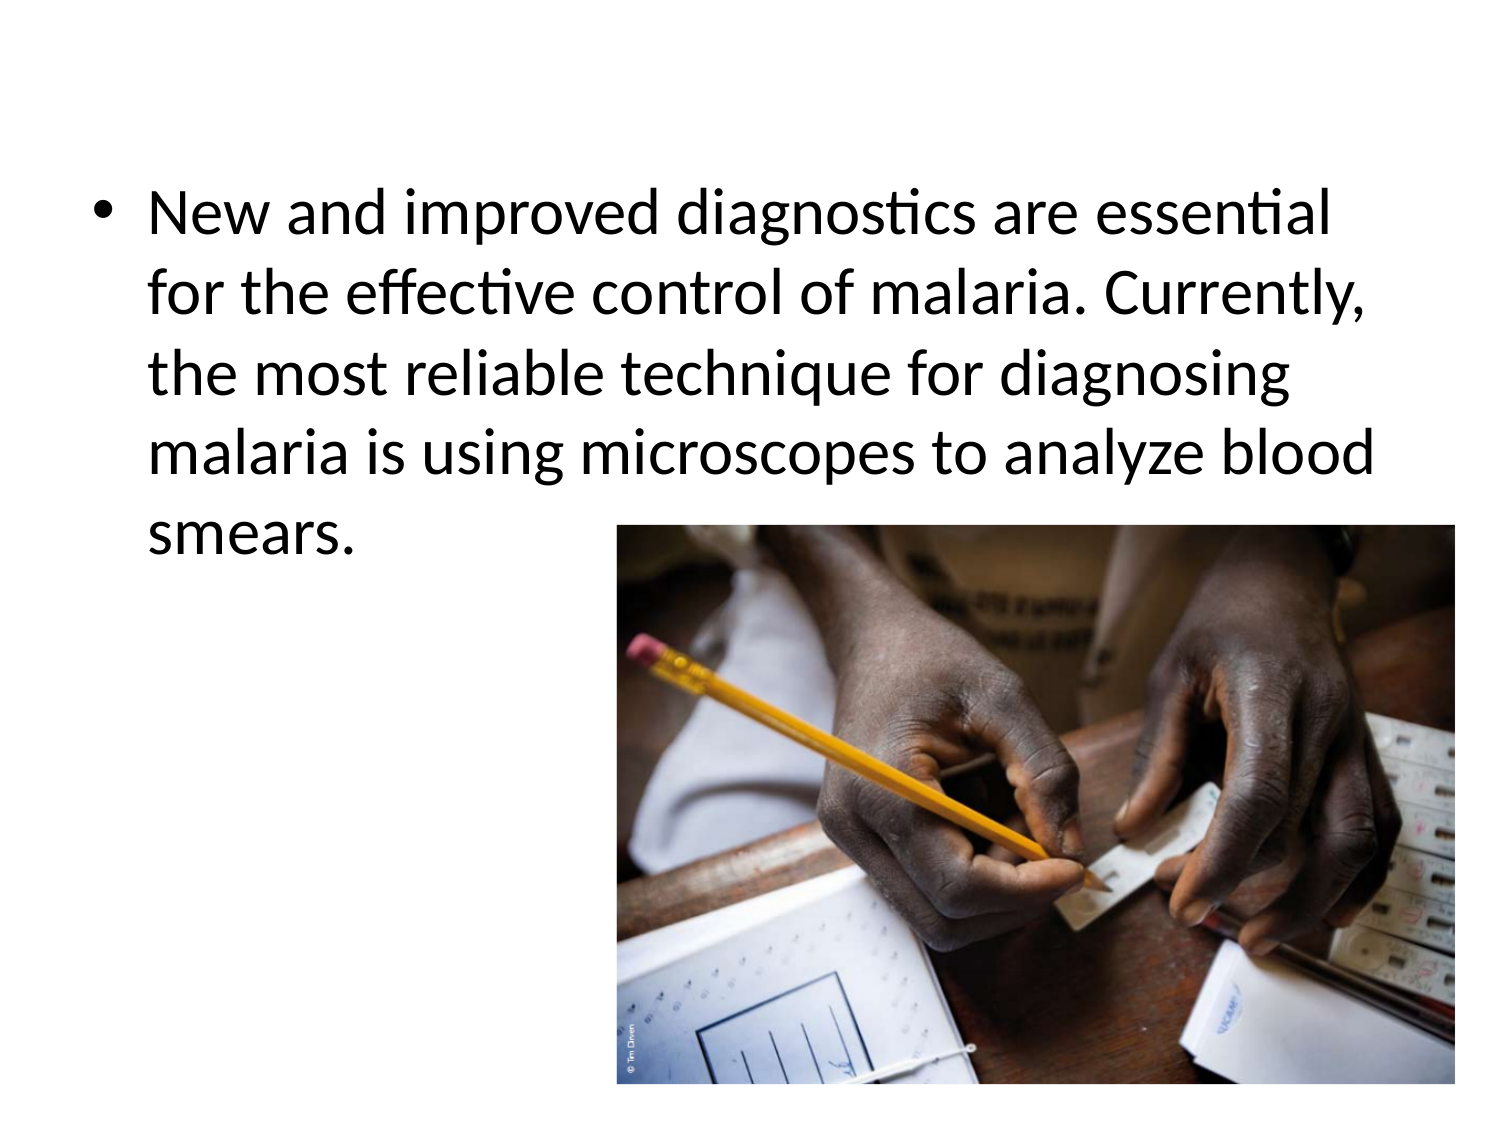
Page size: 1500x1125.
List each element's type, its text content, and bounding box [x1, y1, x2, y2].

picture [607, 514, 1465, 1094]
list New and improved diagnostics are essential for the effective control of malaria. Currently, the most reliable technique for diagnosing malaria is using microscopes to analyze blood smears. [76, 160, 1427, 904]
